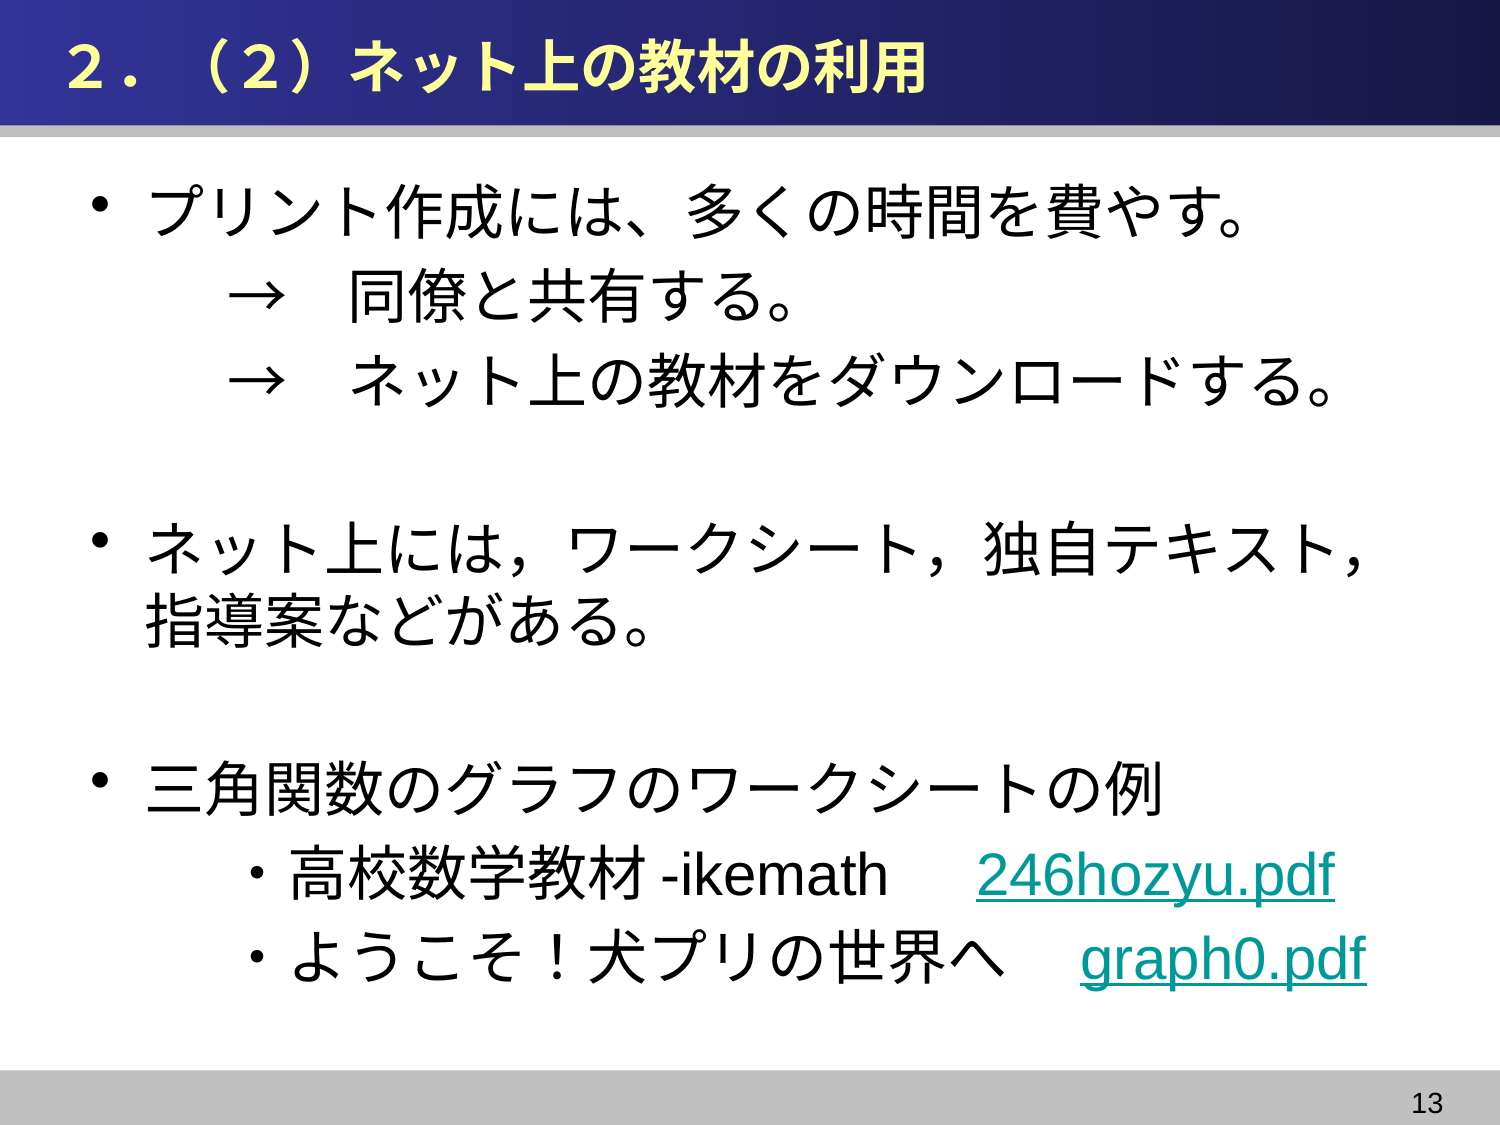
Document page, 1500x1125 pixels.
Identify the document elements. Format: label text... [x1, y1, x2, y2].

list プリント作成には、多くの時間を費やす。 → 同僚と共有する。 → ネット上の教材をダウンロードする。 ネット上には，ワークシート，独自テキスト，指導案などがある。 三角関数のグラフのワークシートの例 ・高校数学教材-ikemath 246hozyu.pdf ・ようこそ！犬プリの世界へ graph0.pdf [75, 167, 1425, 1012]
title ２．（２）ネット上の教材の利用 [41, 19, 1067, 112]
slide_number 13 [1108, 1085, 1459, 1118]
